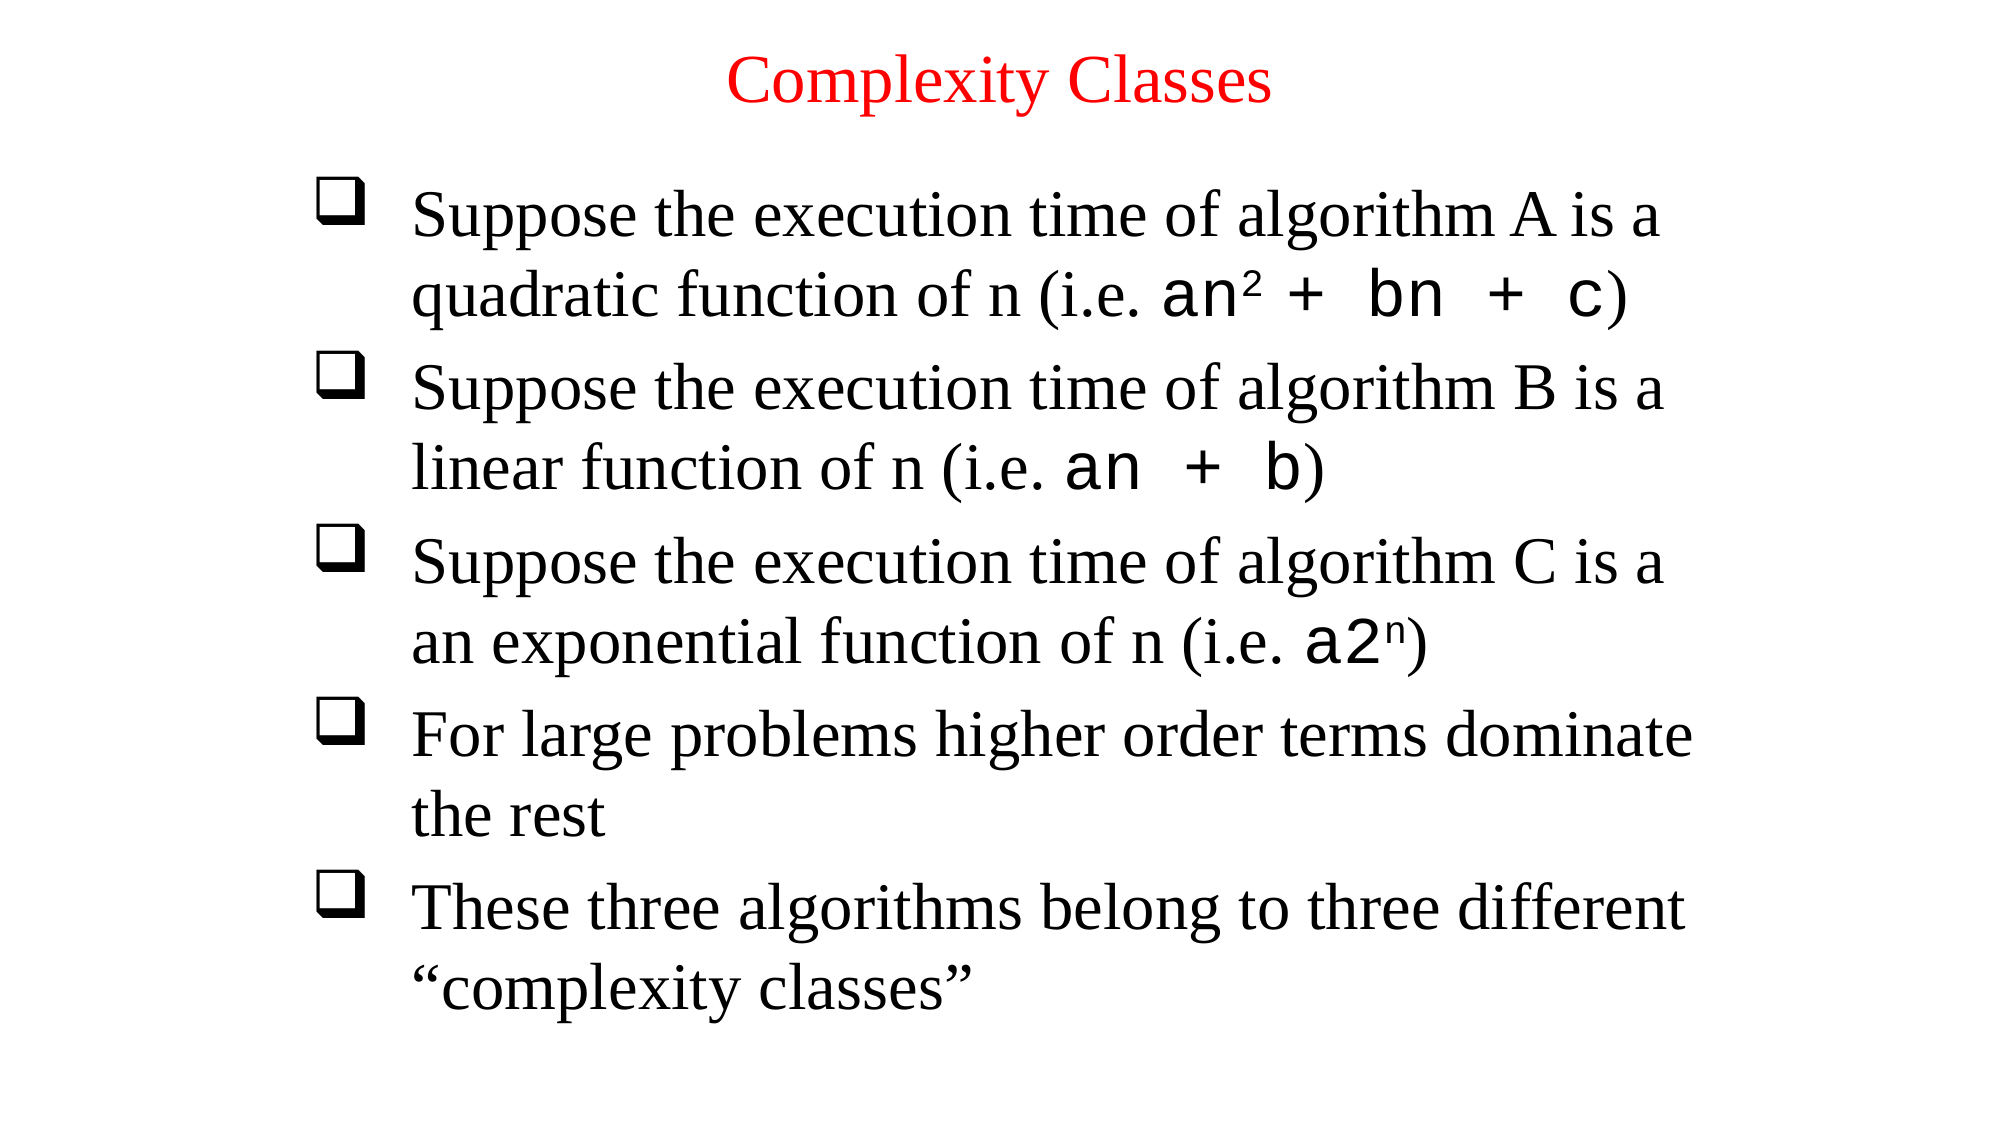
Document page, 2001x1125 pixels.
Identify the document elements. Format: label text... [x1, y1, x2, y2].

title Complexity Classes [249, 34, 1751, 126]
text_box Suppose the execution time of algorithm A is a quadratic function of n (i.e. an2 + bn + c) Suppose the execution time of algorithm B is a linear function of n (i.e. an + b) Suppose the execution time of algorithm C is a an exponential function of n (i.e. a2n) For large problems higher order terms dominate the rest These three algorithms belong to three different “complexity classes” [296, 162, 1727, 1088]
